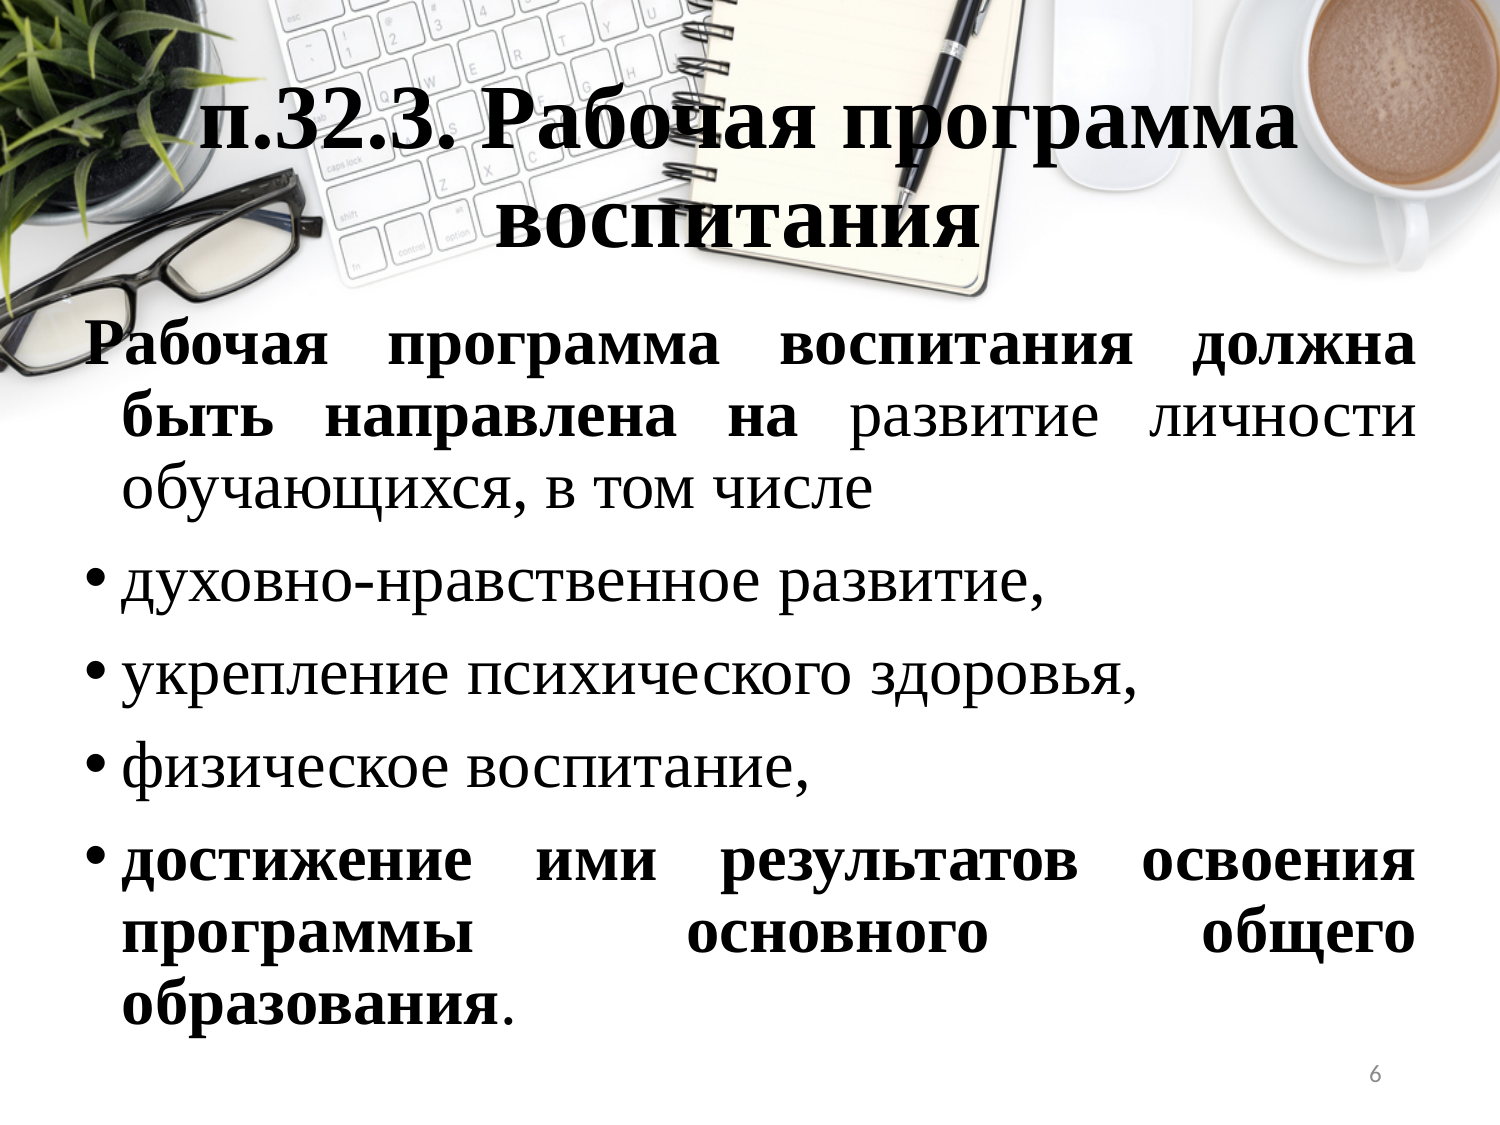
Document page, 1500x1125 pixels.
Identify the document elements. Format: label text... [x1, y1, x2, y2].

list Рабочая программа воспитания должна быть направлена на развитие личности обучающихся, в том числе духовно-нравственное развитие, укрепление психического здоровья, физическое воспитание, достижение ими результатов освоения программы основного общего образования. [69, 299, 1433, 1076]
slide_number 6 [1059, 1042, 1397, 1103]
picture [0, 0, 1500, 1125]
title п.32.3. Рабочая программа воспитания [103, 59, 1397, 278]
